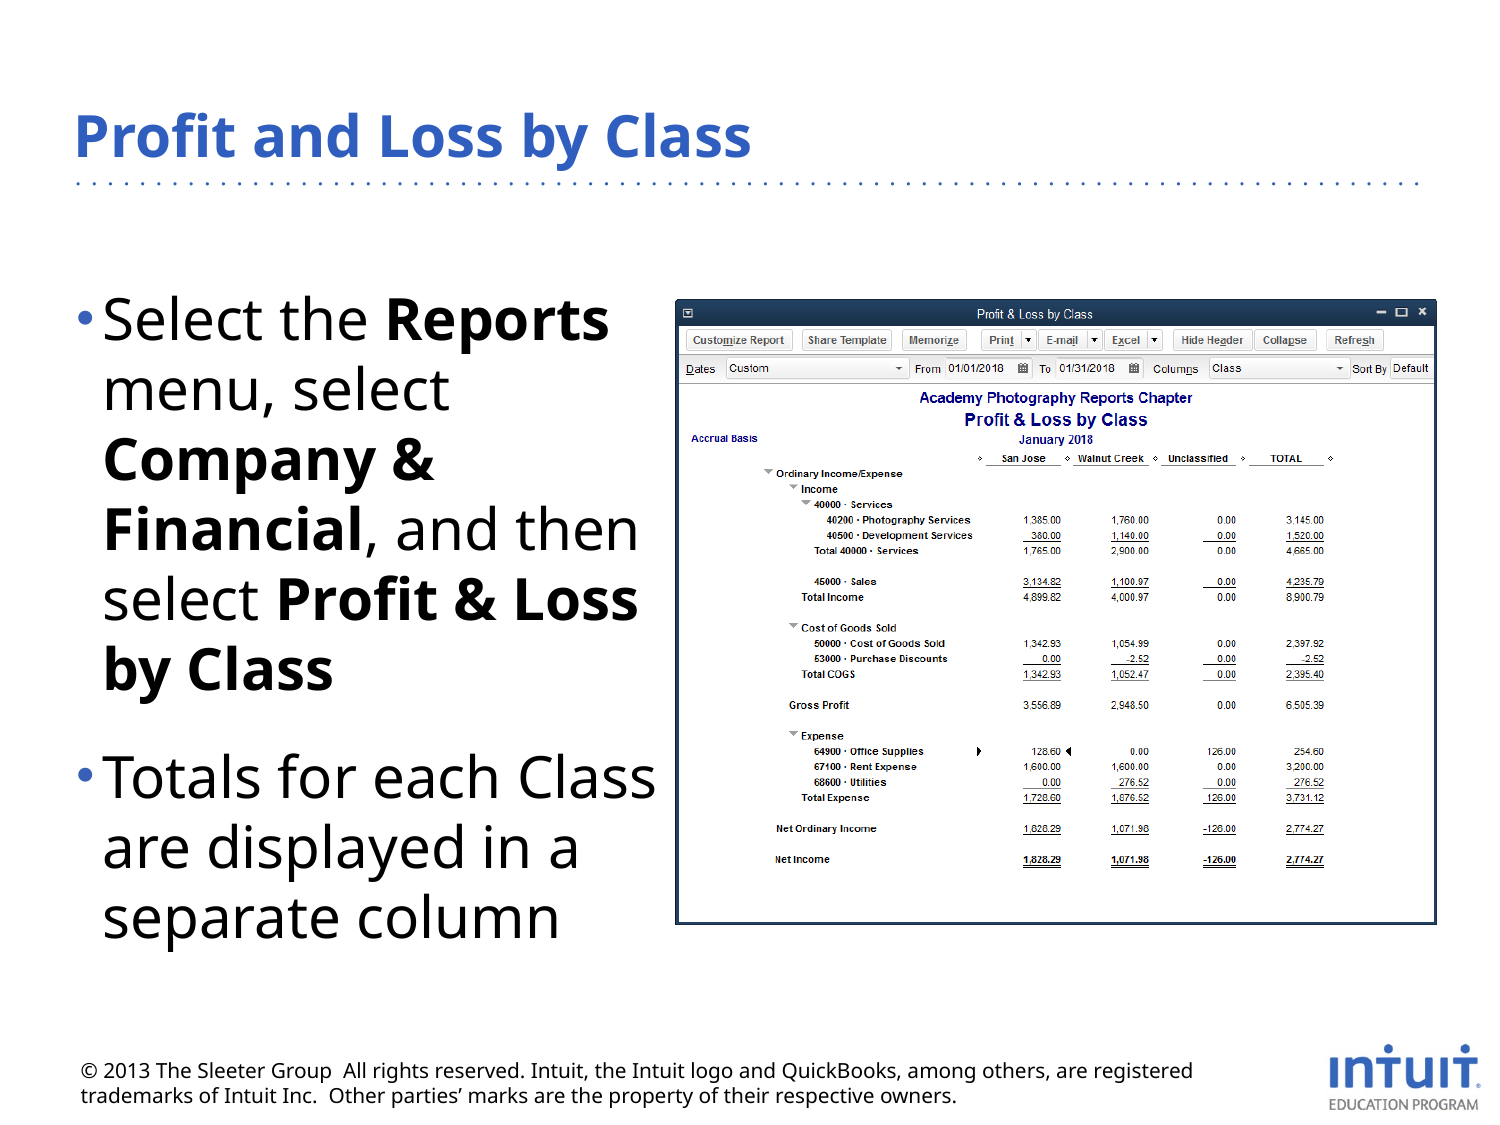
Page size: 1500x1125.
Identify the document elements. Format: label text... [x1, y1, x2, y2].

picture [674, 299, 1437, 926]
title Profit and Loss by Class [73, 62, 1424, 169]
list Select the Reports menu, select Company & Financial, and then select Profit & Loss by Class Totals for each Class are displayed in a separate column [75, 275, 663, 1018]
picture [1325, 1039, 1485, 1116]
